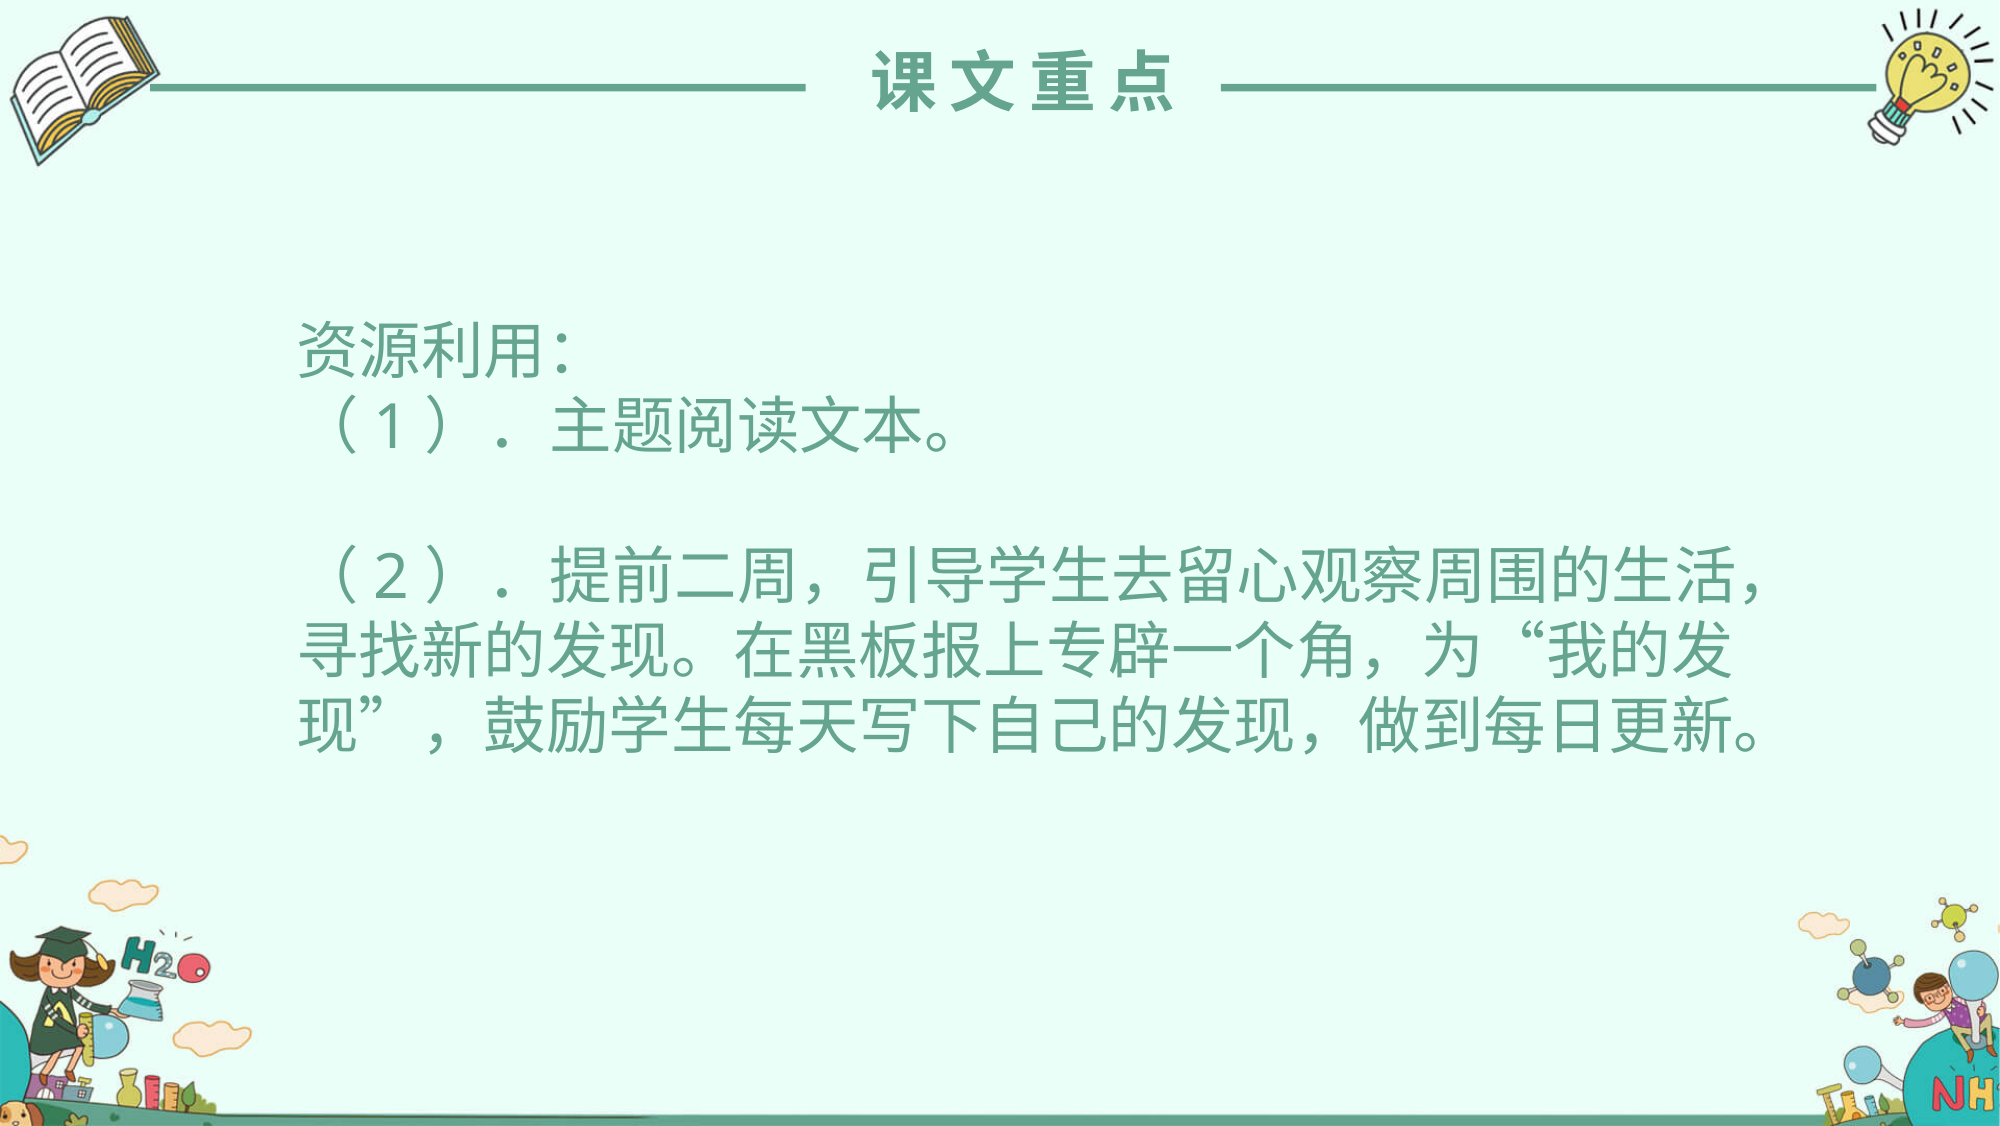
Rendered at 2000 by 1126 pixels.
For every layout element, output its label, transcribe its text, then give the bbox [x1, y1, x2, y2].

picture [0, 0, 2000, 1126]
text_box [149, 38, 1877, 121]
text_box 资源利用： （1）．主题阅读文本。 （2）．提前二周，引导学生去留心观察周围的生活，寻找新的发现。在黑板报上专辟一个角，为“我的发现”，鼓励学生每天写下自己的发现，做到每日更新。 [281, 304, 1867, 769]
